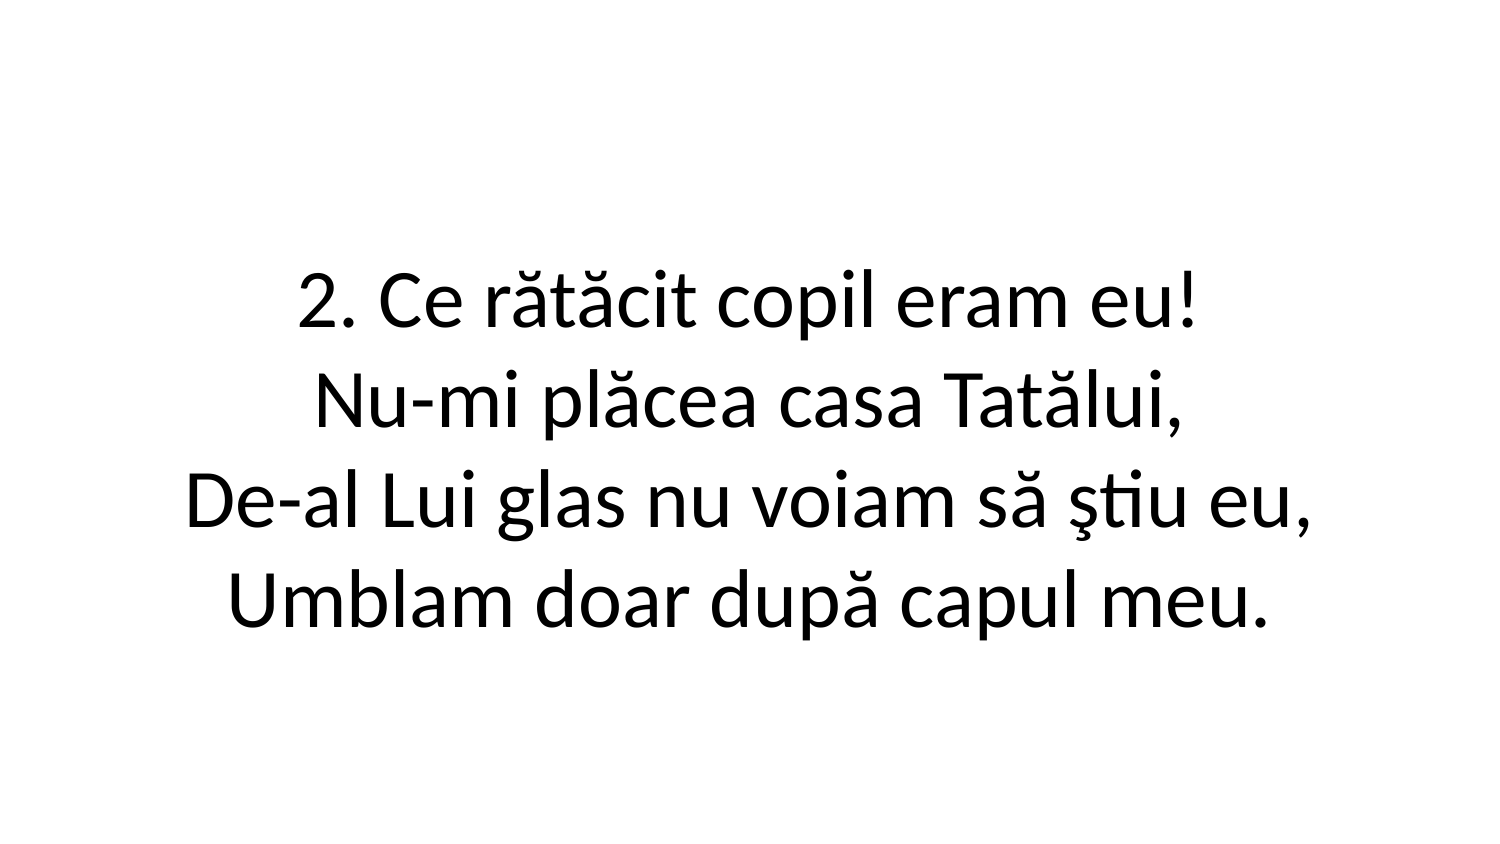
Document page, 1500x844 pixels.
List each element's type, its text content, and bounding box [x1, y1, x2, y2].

text_box 2. Ce rătăcit copil eram eu! Nu-mi plăcea casa Tatălui, De-al Lui glas nu voiam să ştiu eu, Umblam doar după capul meu. [169, 192, 1331, 652]
